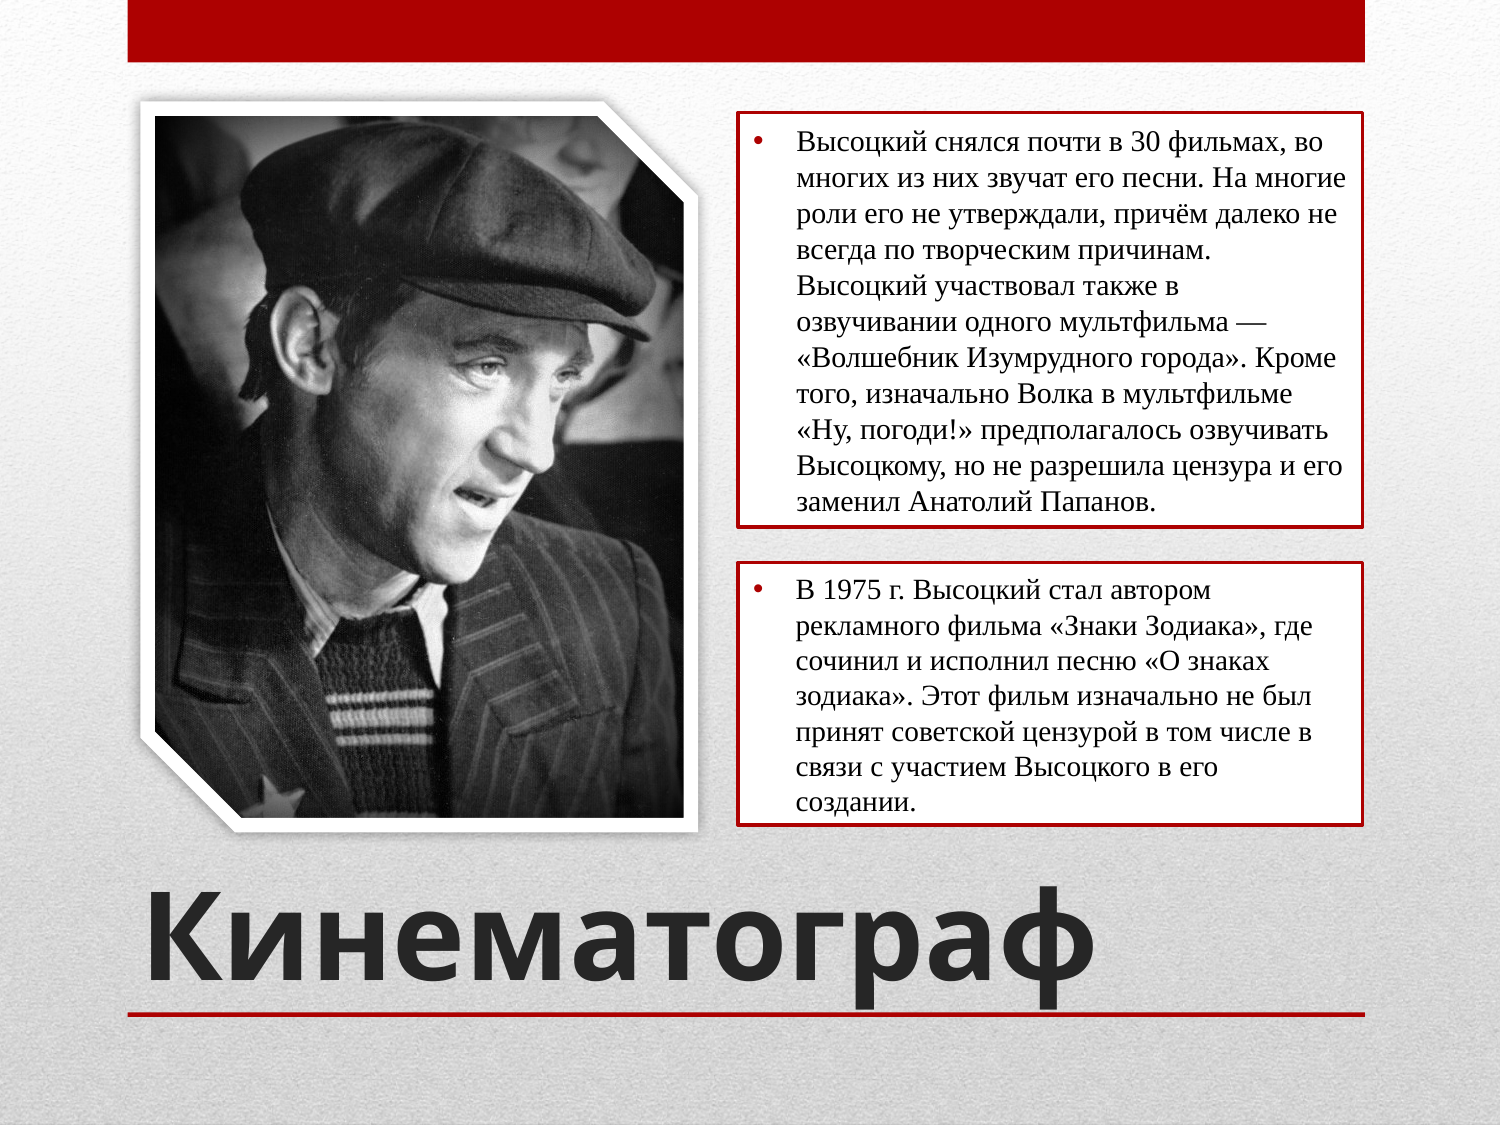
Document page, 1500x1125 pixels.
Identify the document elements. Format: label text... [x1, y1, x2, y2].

list Высоцкий снялся почти в 30 фильмах, во многих из них звучат его песни. На многие роли его не утверждали, причём далеко не всегда по творческим причинам. Высоцкий участвовал также в озвучивании одного мультфильма — «Волшебник Изумрудного города». Кроме того, изначально Волка в мультфильме «Ну, погоди!» предполагалось озвучивать Высоцкому, но не разрешила цензура и его заменил Анатолий Папанов. [736, 111, 1364, 529]
text_box В 1975 г. Высоцкий стал автором рекламного фильма «Знаки Зодиака», где сочинил и исполнил песню «О знаках зодиака». Этот фильм изначально не был принят советской цензурой в том числе в связи с участием Высоцкого в его создании. [736, 561, 1364, 827]
picture [146, 107, 692, 826]
title Кинематограф [125, 846, 1238, 1013]
